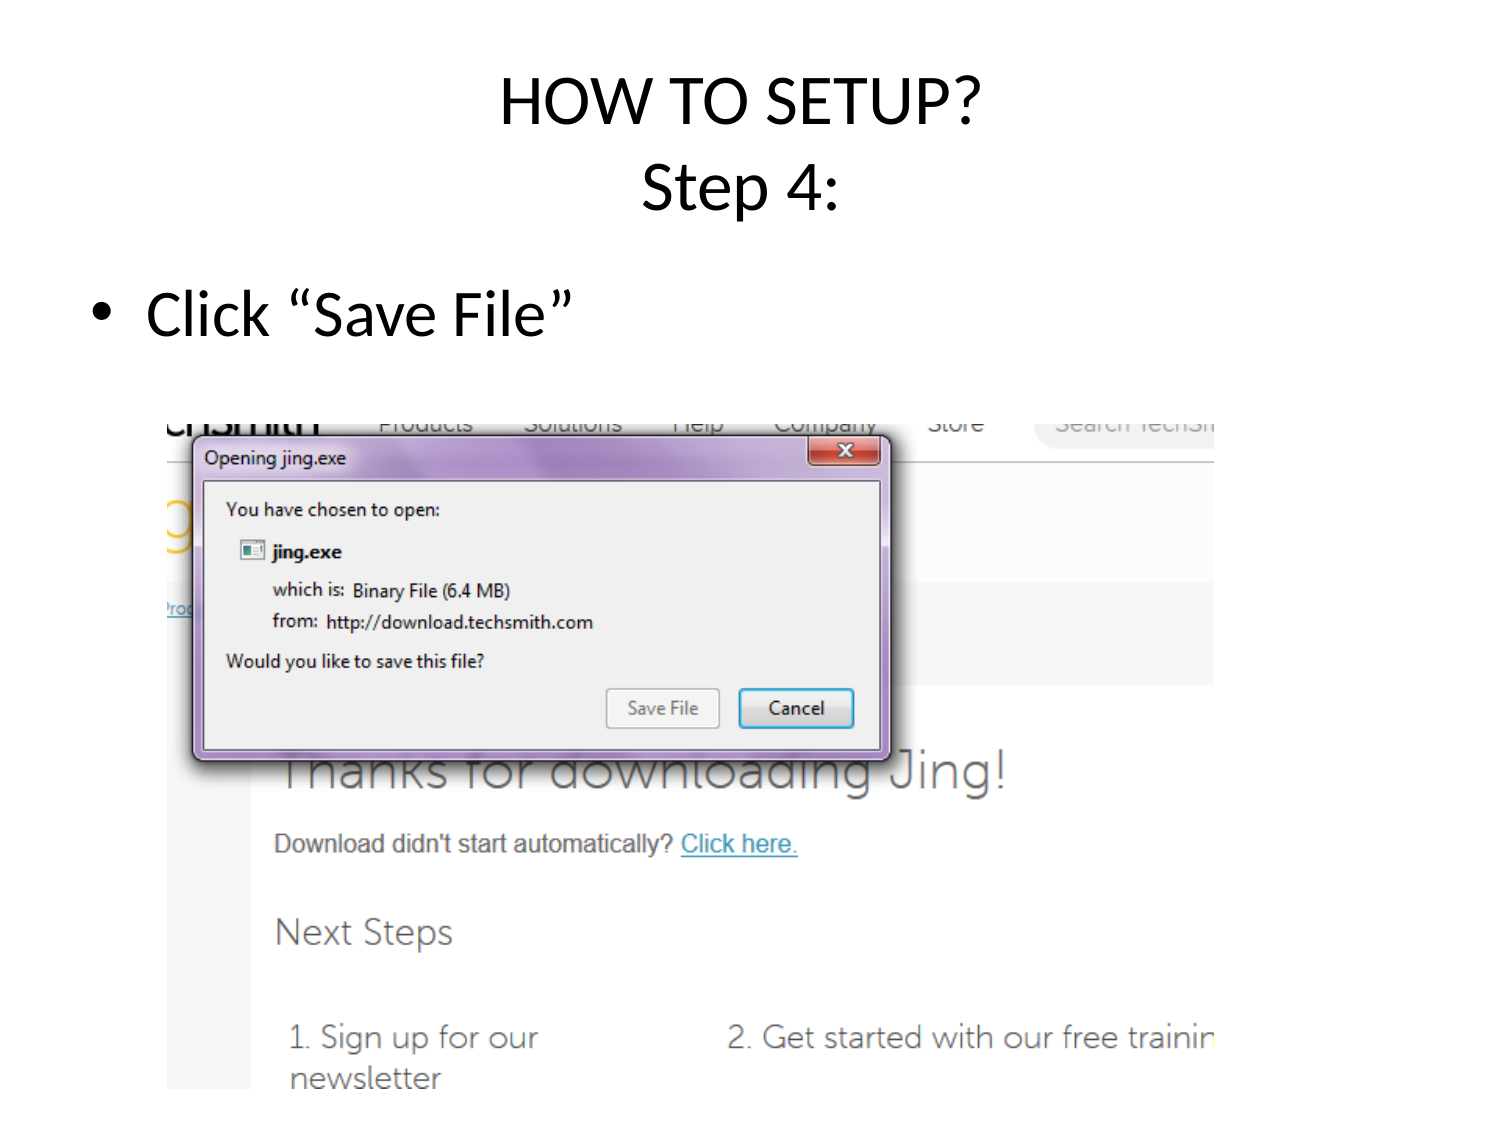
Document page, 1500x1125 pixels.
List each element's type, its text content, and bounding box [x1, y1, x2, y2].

picture [166, 424, 1215, 1090]
list Click “Save File” [75, 262, 1425, 1005]
title HOW TO SETUP? Step 4: [75, 45, 1425, 233]
